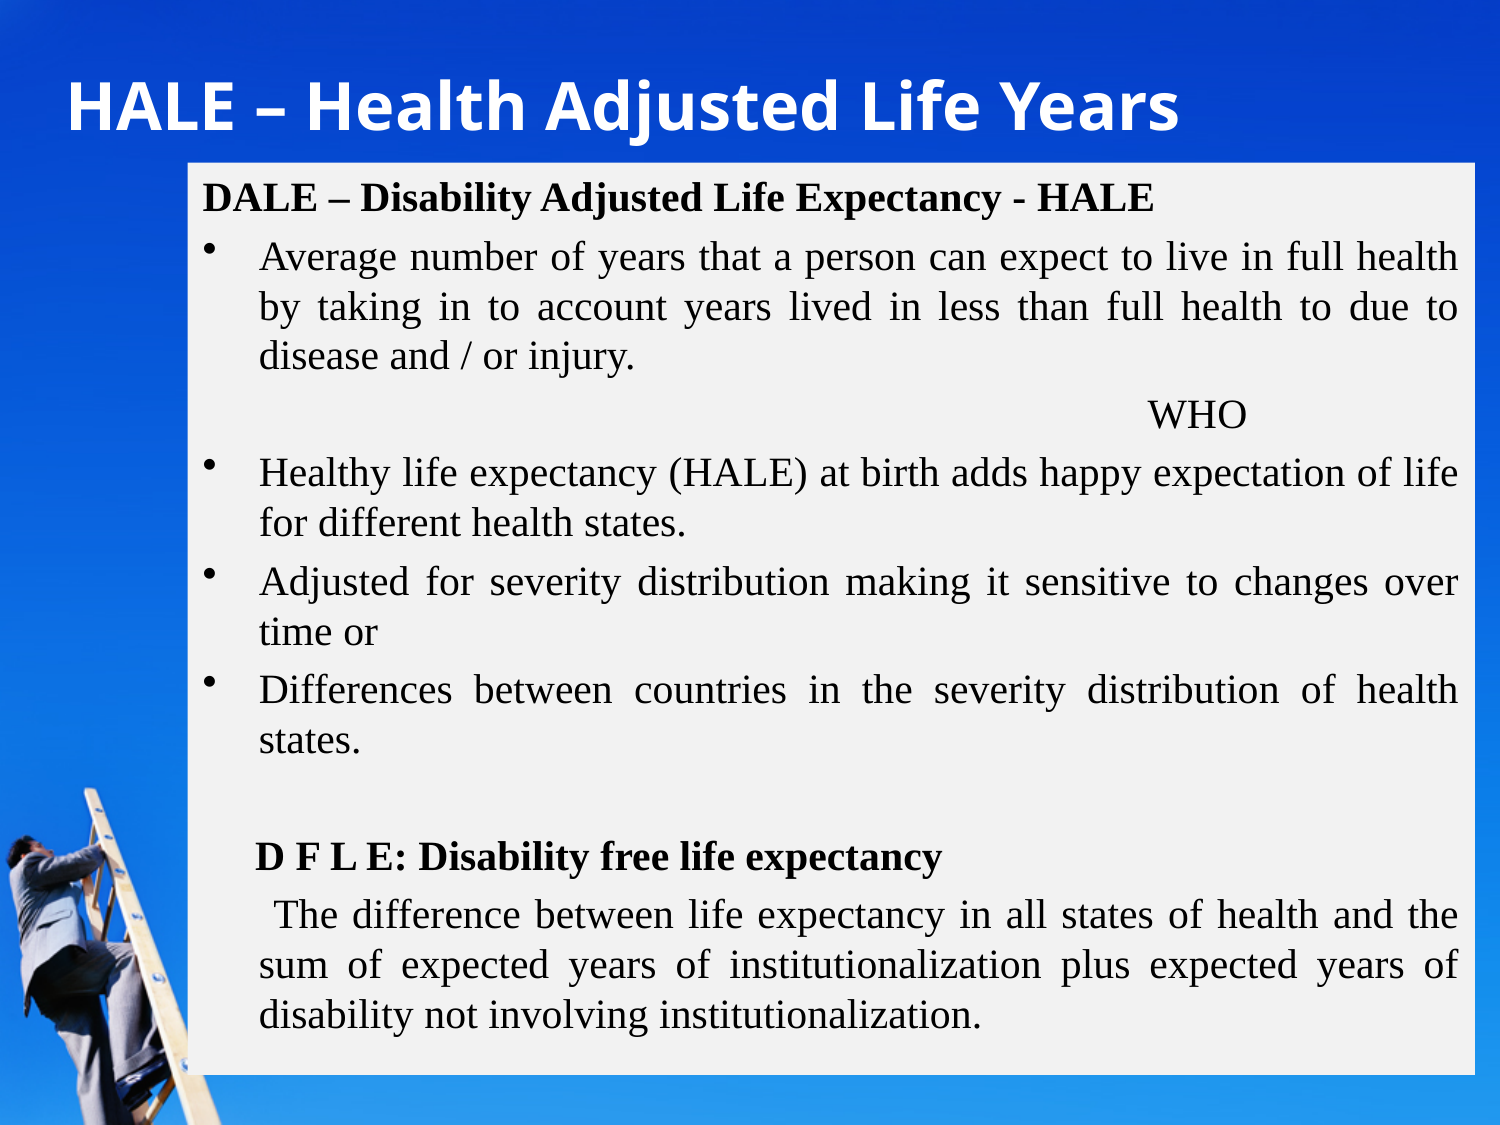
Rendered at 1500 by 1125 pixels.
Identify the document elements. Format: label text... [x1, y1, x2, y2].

list DALE – Disability Adjusted Life Expectancy - HALE Average number of years that a person can expect to live in full health by taking in to account years lived in less than full health to due to disease and / or injury. WHO Healthy life expectancy (HALE) at birth adds happy expectation of life for different health states. Adjusted for severity distribution making it sensitive to changes over time or Differences between countries in the severity distribution of health states. D F L E: Disability free life expectancy The difference between life expectancy in all states of health and the sum of expected years of institutionalization plus expected years of disability not involving institutionalization. [187, 162, 1476, 1076]
title HALE – Health Adjusted Life Years [49, 44, 1476, 163]
picture [0, 0, 1500, 1125]
